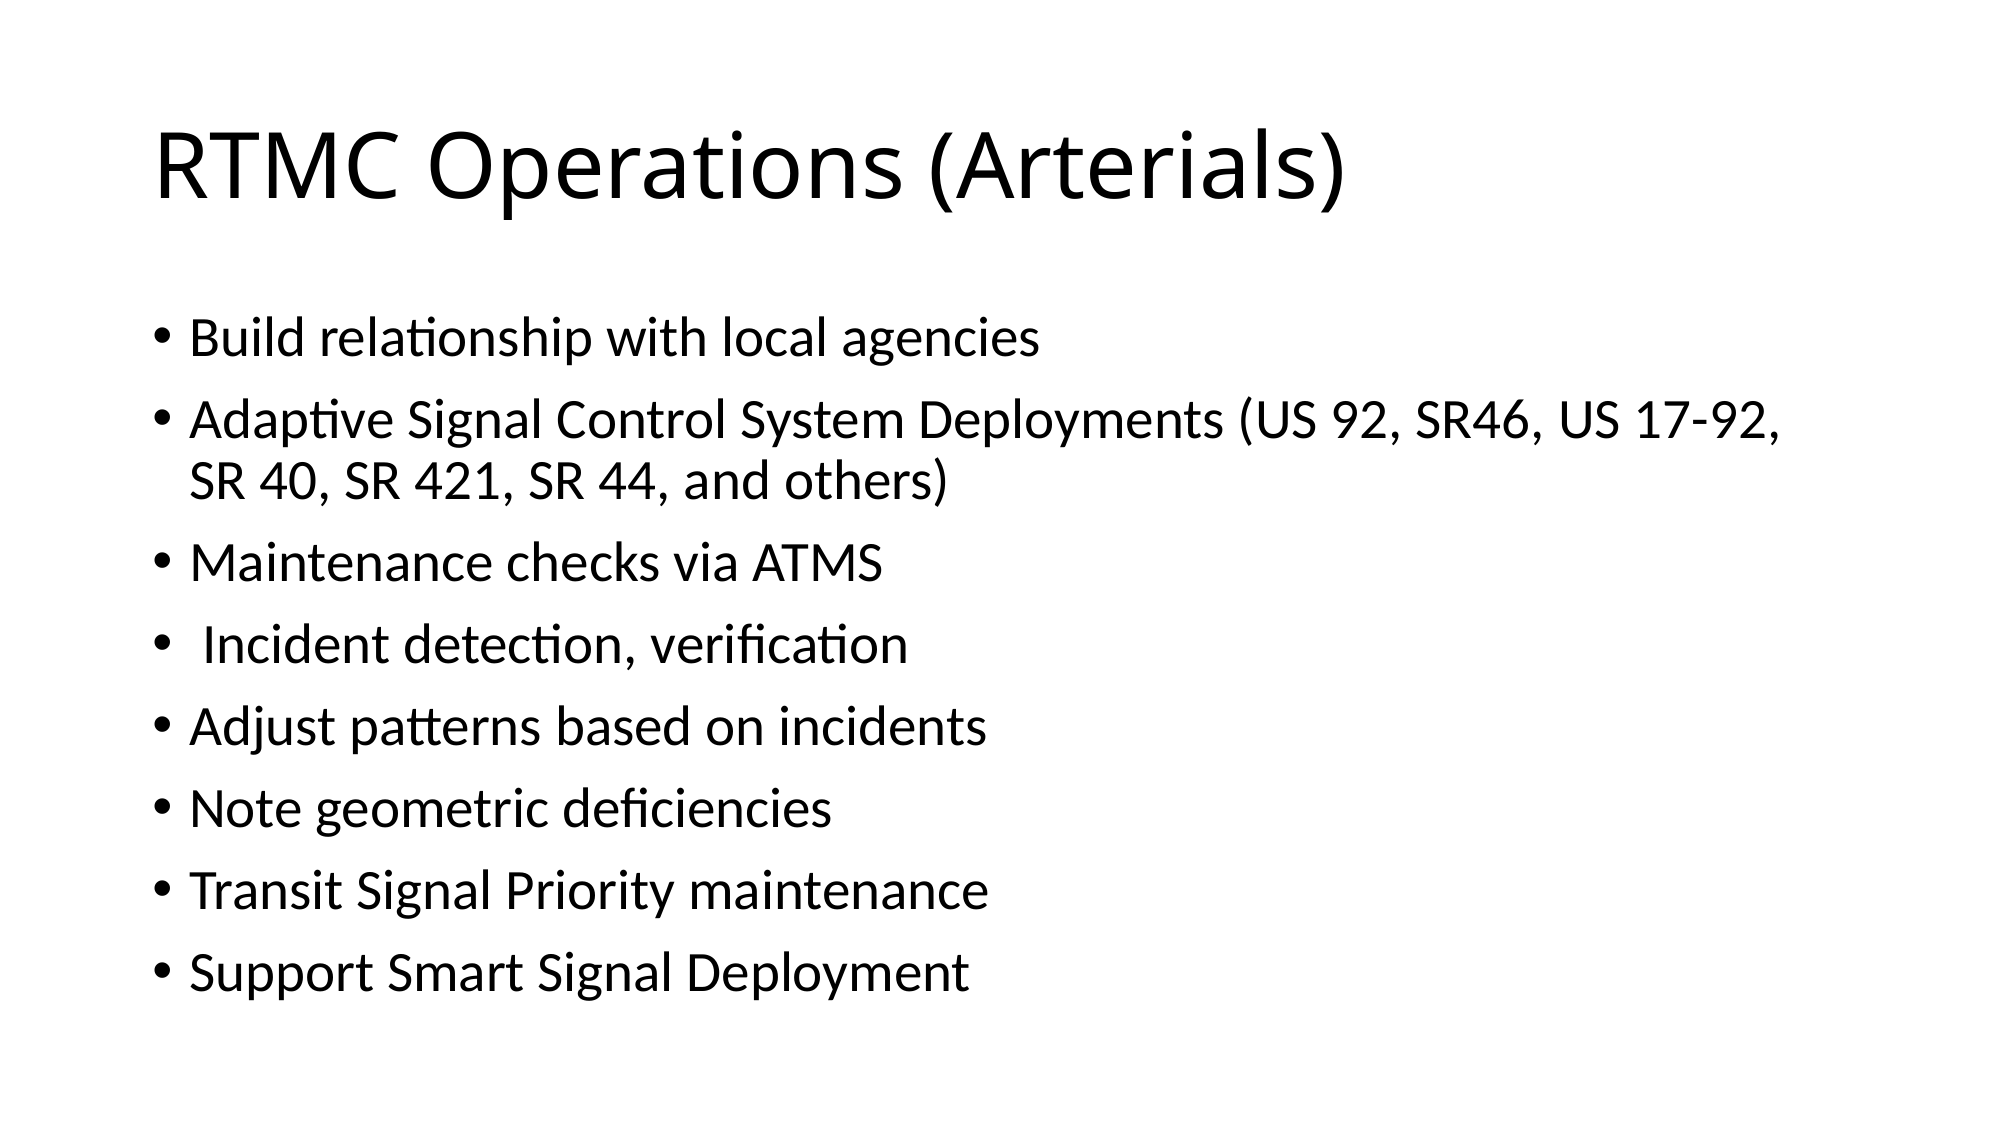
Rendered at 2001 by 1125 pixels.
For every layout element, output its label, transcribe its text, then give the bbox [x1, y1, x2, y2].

list Build relationship with local agencies Adaptive Signal Control System Deployments (US 92, SR46, US 17-92, SR 40, SR 421, SR 44, and others) Maintenance checks via ATMS Incident detection, verification Adjust patterns based on incidents Note geometric deficiencies Transit Signal Priority maintenance Support Smart Signal Deployment [137, 299, 1863, 1014]
title RTMC Operations (Arterials) [137, 59, 1863, 278]
